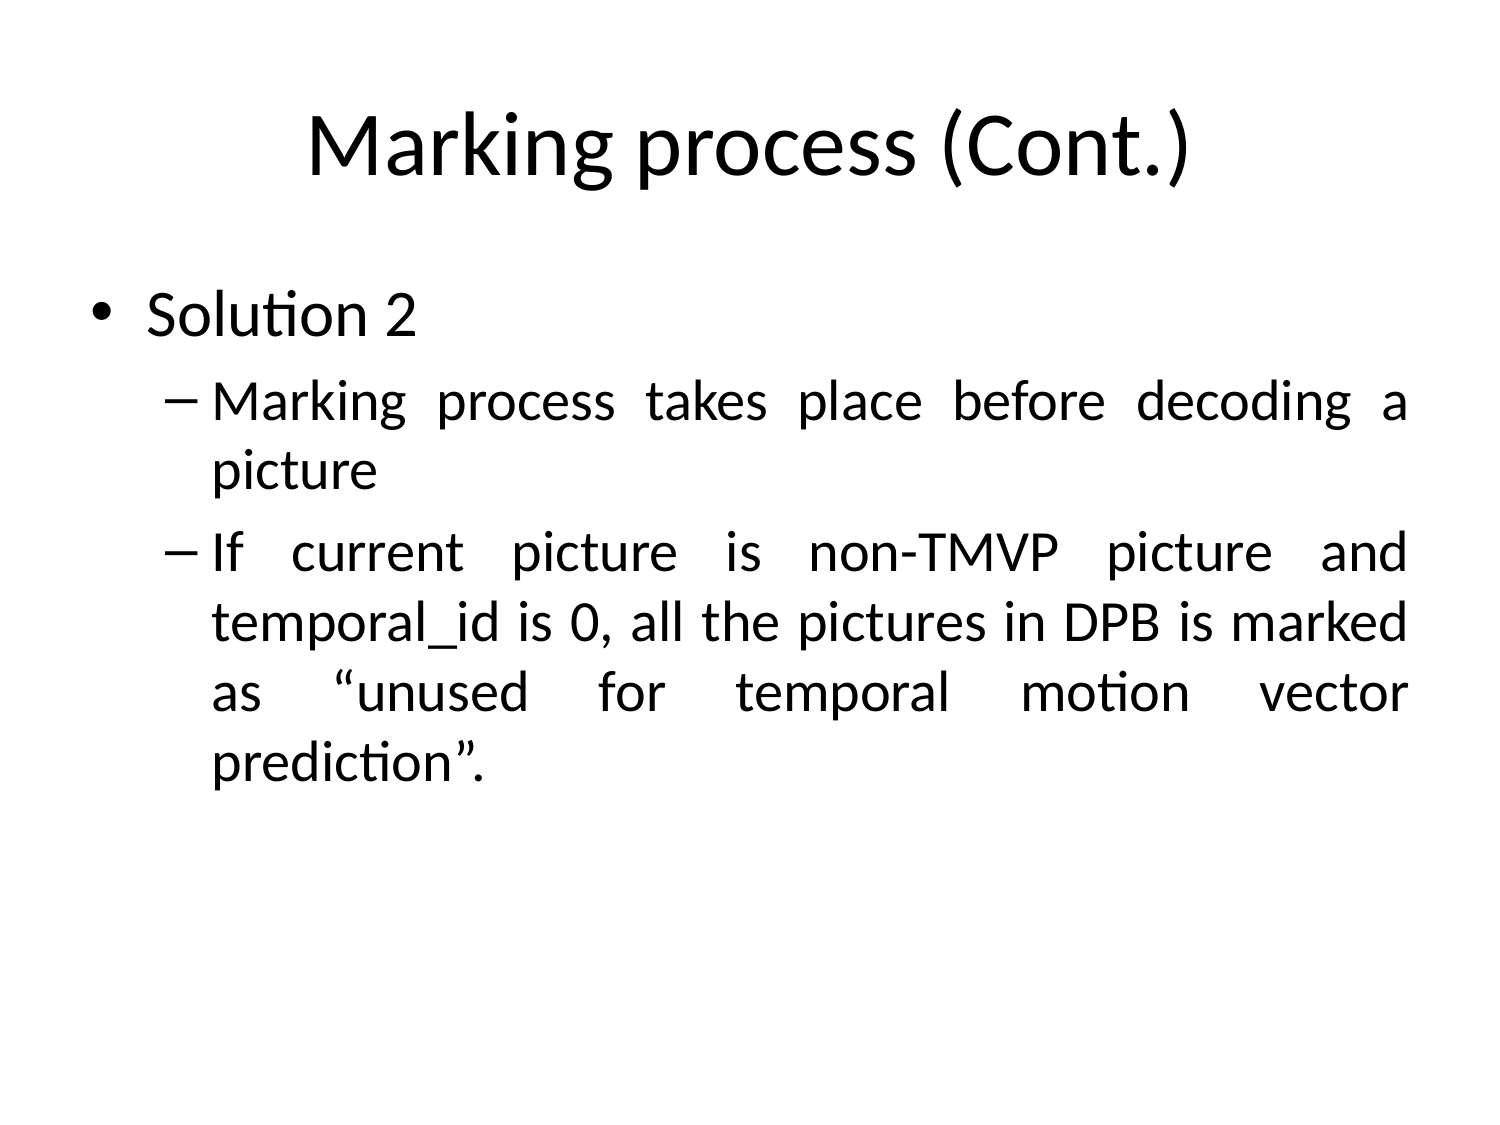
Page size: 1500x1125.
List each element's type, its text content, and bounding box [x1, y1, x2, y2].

title Marking process (Cont.) [75, 45, 1425, 233]
list Solution 2 Marking process takes place before decoding a picture If current picture is non-TMVP picture and temporal_id is 0, all the pictures in DPB is marked as “unused for temporal motion vector prediction”. [75, 262, 1425, 1005]
